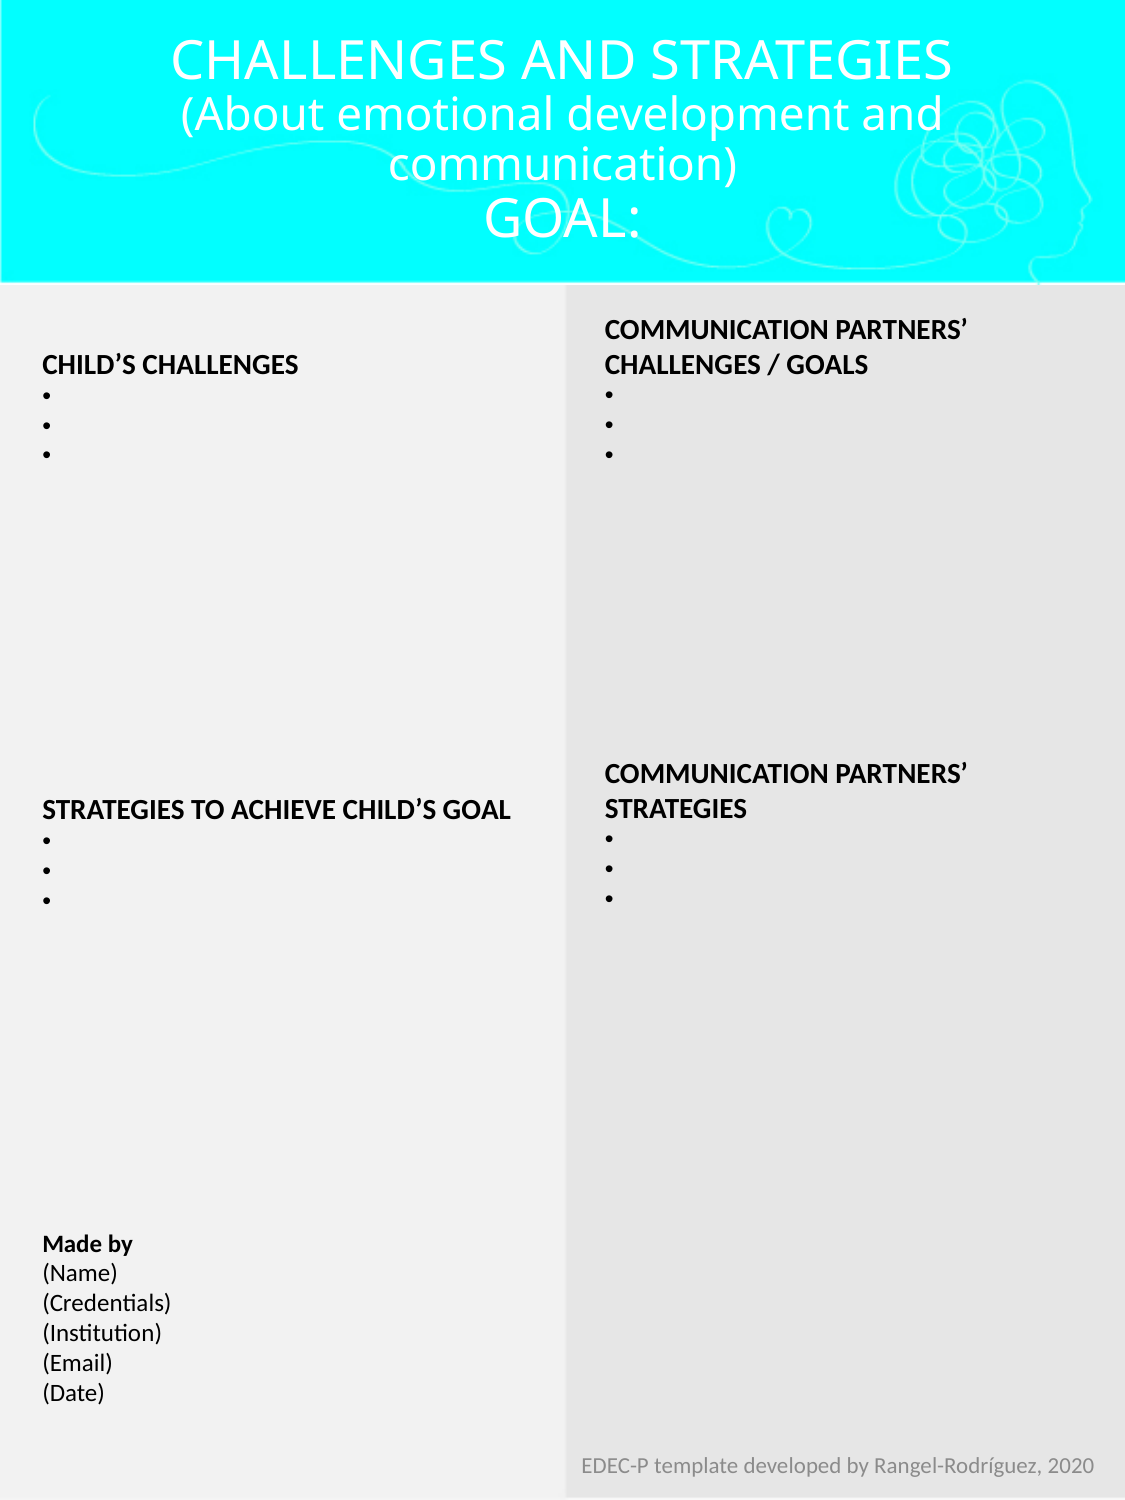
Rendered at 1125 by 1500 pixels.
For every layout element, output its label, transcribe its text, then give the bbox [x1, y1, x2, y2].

text_box COMMUNICATION PARTNERS’ STRATEGIES [590, 746, 1125, 1069]
title CHALLENGES AND STRATEGIES (About emotional development and communication) GOAL: [0, 0, 1125, 282]
text_box Made by (Name) (Credentials) (Institution) (Email) (Date) [27, 1219, 563, 1415]
text_box COMMUNICATION PARTNERS’ CHALLENGES / GOALS [590, 302, 1125, 595]
text_box STRATEGIES TO ACHIEVE CHILD’S GOAL [27, 783, 563, 1071]
text_box CHILD’S CHALLENGES [27, 338, 563, 596]
picture [0, 282, 1125, 1500]
